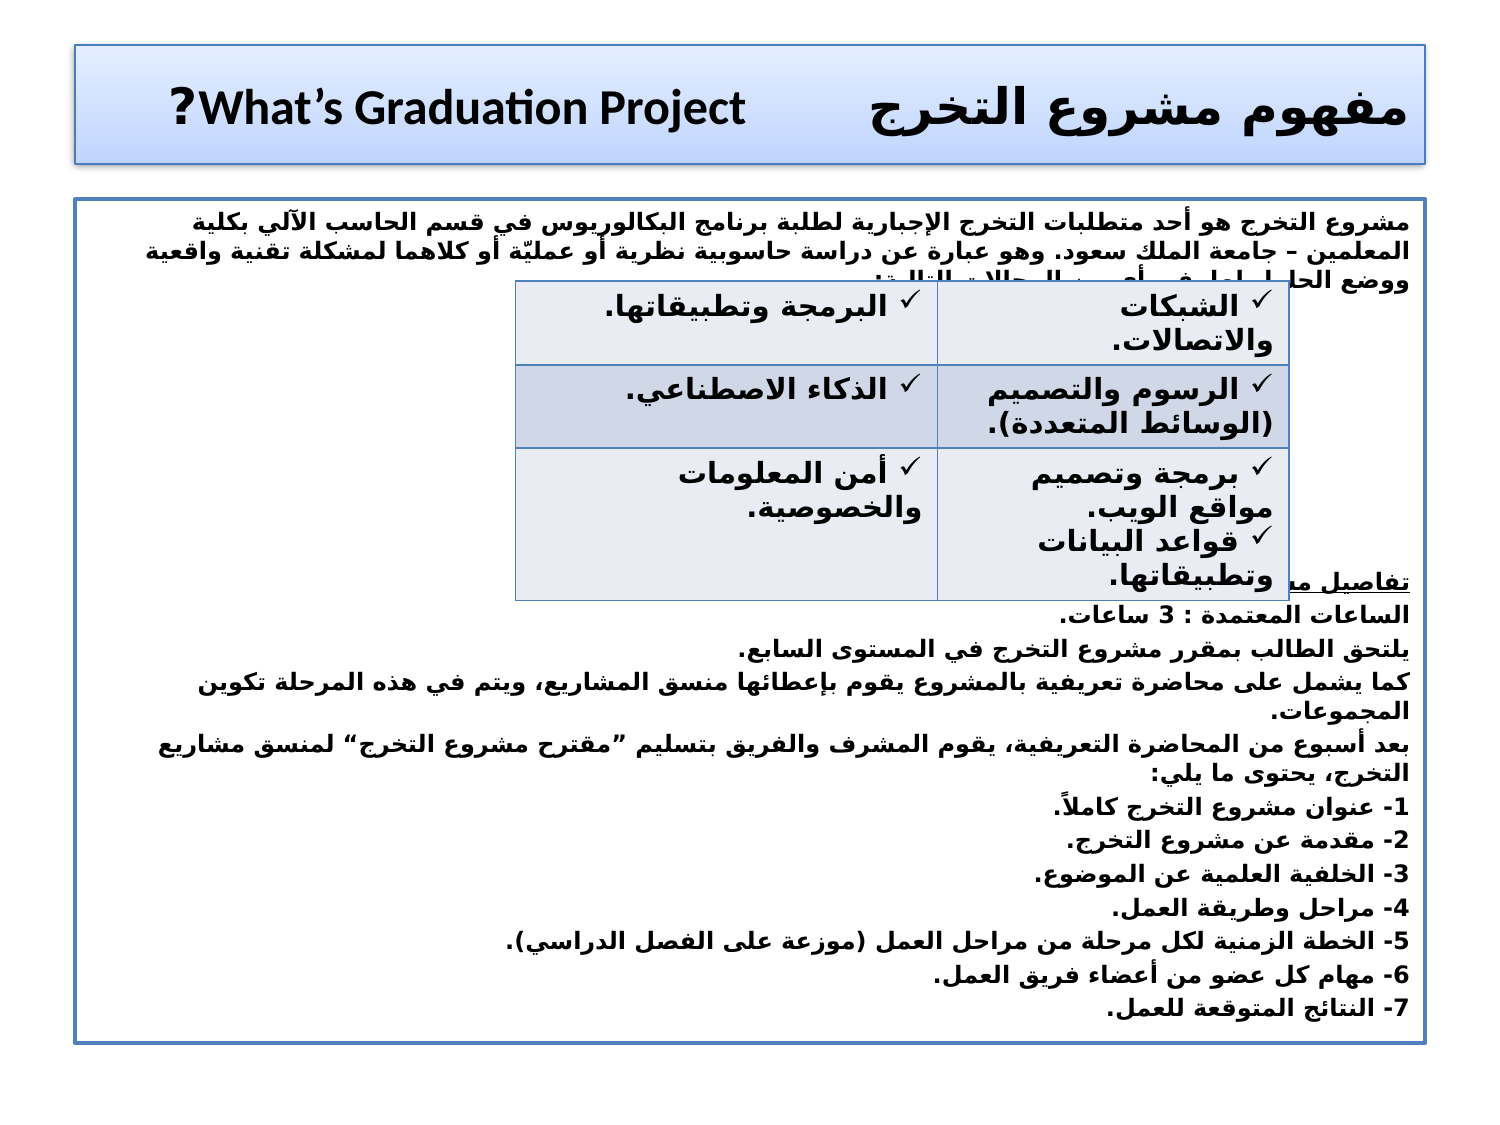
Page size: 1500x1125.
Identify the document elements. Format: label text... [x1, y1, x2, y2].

table_cell أمن المعلومات والخصوصية. [516, 449, 937, 600]
table_cell الذكاء الاصطناعي. [516, 366, 937, 447]
table_header الشبكات والاتصالات. [938, 282, 1288, 364]
title مفهوم مشروع التخرج What’s Graduation Project? [74, 44, 1426, 165]
table_cell الرسوم والتصميم (الوسائط المتعددة). [938, 366, 1288, 447]
table_cell برمجة وتصميم مواقع الويب. قواعد البيانات وتطبيقاتها. [938, 449, 1288, 600]
table_header البرمجة وتطبيقاتها. [516, 282, 937, 364]
list مشروع التخرج هو أحد متطلبات التخرج الإجبارية لطلبة برنامج البكالوريوس في قسم الحاسب الآلي بكلية المعلمين – جامعة الملك سعود. وهو عبارة عن دراسة حاسوبية نظرية أو عمليّة أو كلاهما لمشكلة تقنية واقعية ووضع الحلول لها في أي من المجالات التالية: تفاصيل مشروع التخرج: الساعات المعتمدة : 3 ساعات. يلتحق الطالب بمقرر مشروع التخرج في المستوى السابع. كما يشمل على محاضرة تعريفية بالمشروع يقوم بإعطائها منسق المشاريع، ويتم في هذه المرحلة تكوين المجموعات. بعد أسبوع من المحاضرة التعريفية، يقوم المشرف والفريق بتسليم ”مقترح مشروع التخرج“ لمنسق مشاريع التخرج، يحتوى ما يلي: 1- عنوان مشروع التخرج كاملاً. 2- مقدمة عن مشروع التخرج. 3- الخلفية العلمية عن الموضوع. 4- مراحل وطريقة العمل. 5- الخطة الزمنية لكل مرحلة من مراحل العمل (موزعة على الفصل الدراسي). 6- مهام كل عضو من أعضاء فريق العمل. 7- النتائج المتوقعة للعمل. [73, 197, 1427, 1045]
